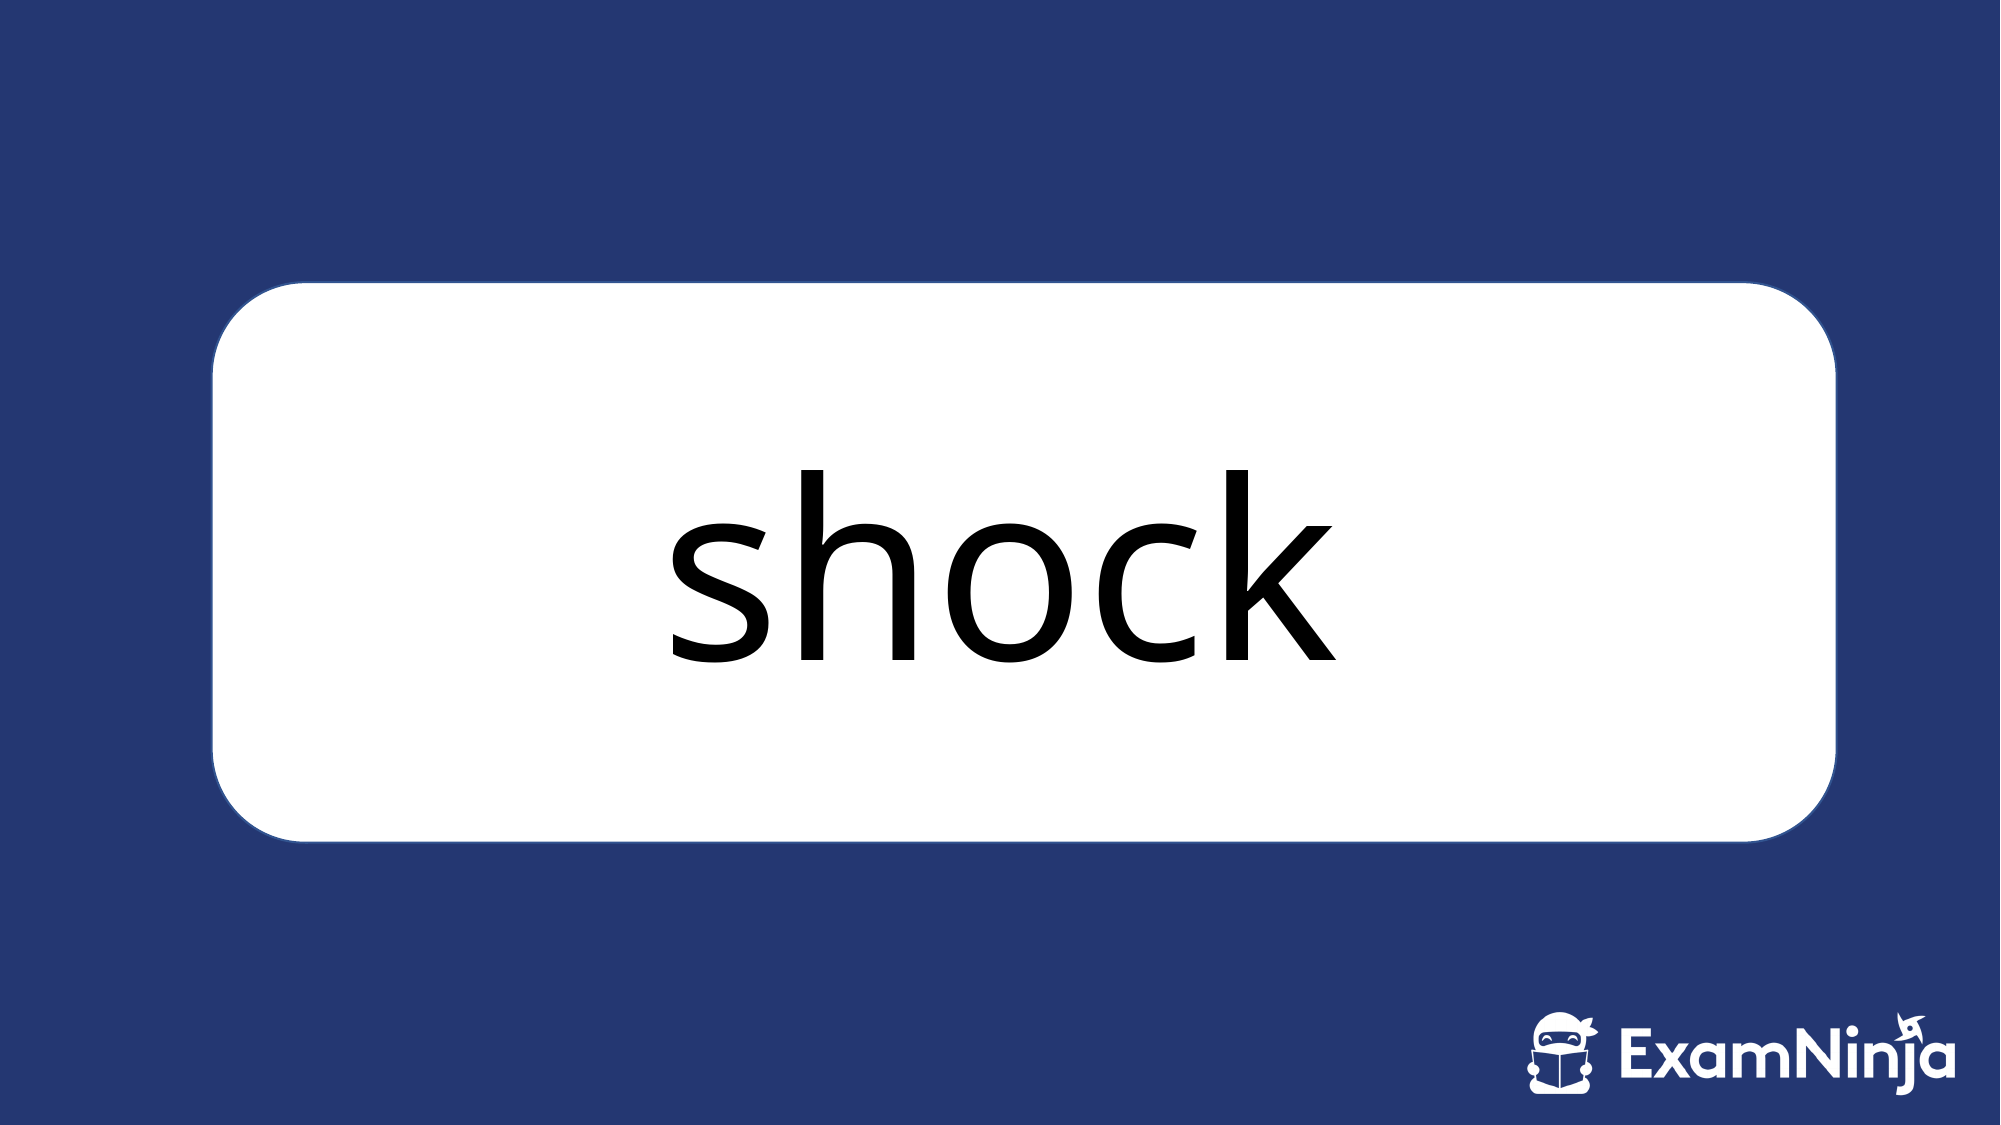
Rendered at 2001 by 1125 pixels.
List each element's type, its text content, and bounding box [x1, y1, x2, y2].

text_box [210, 281, 1838, 403]
text_box [210, 719, 1838, 844]
text_box shock [143, 403, 1857, 719]
picture [1501, 1003, 1979, 1102]
